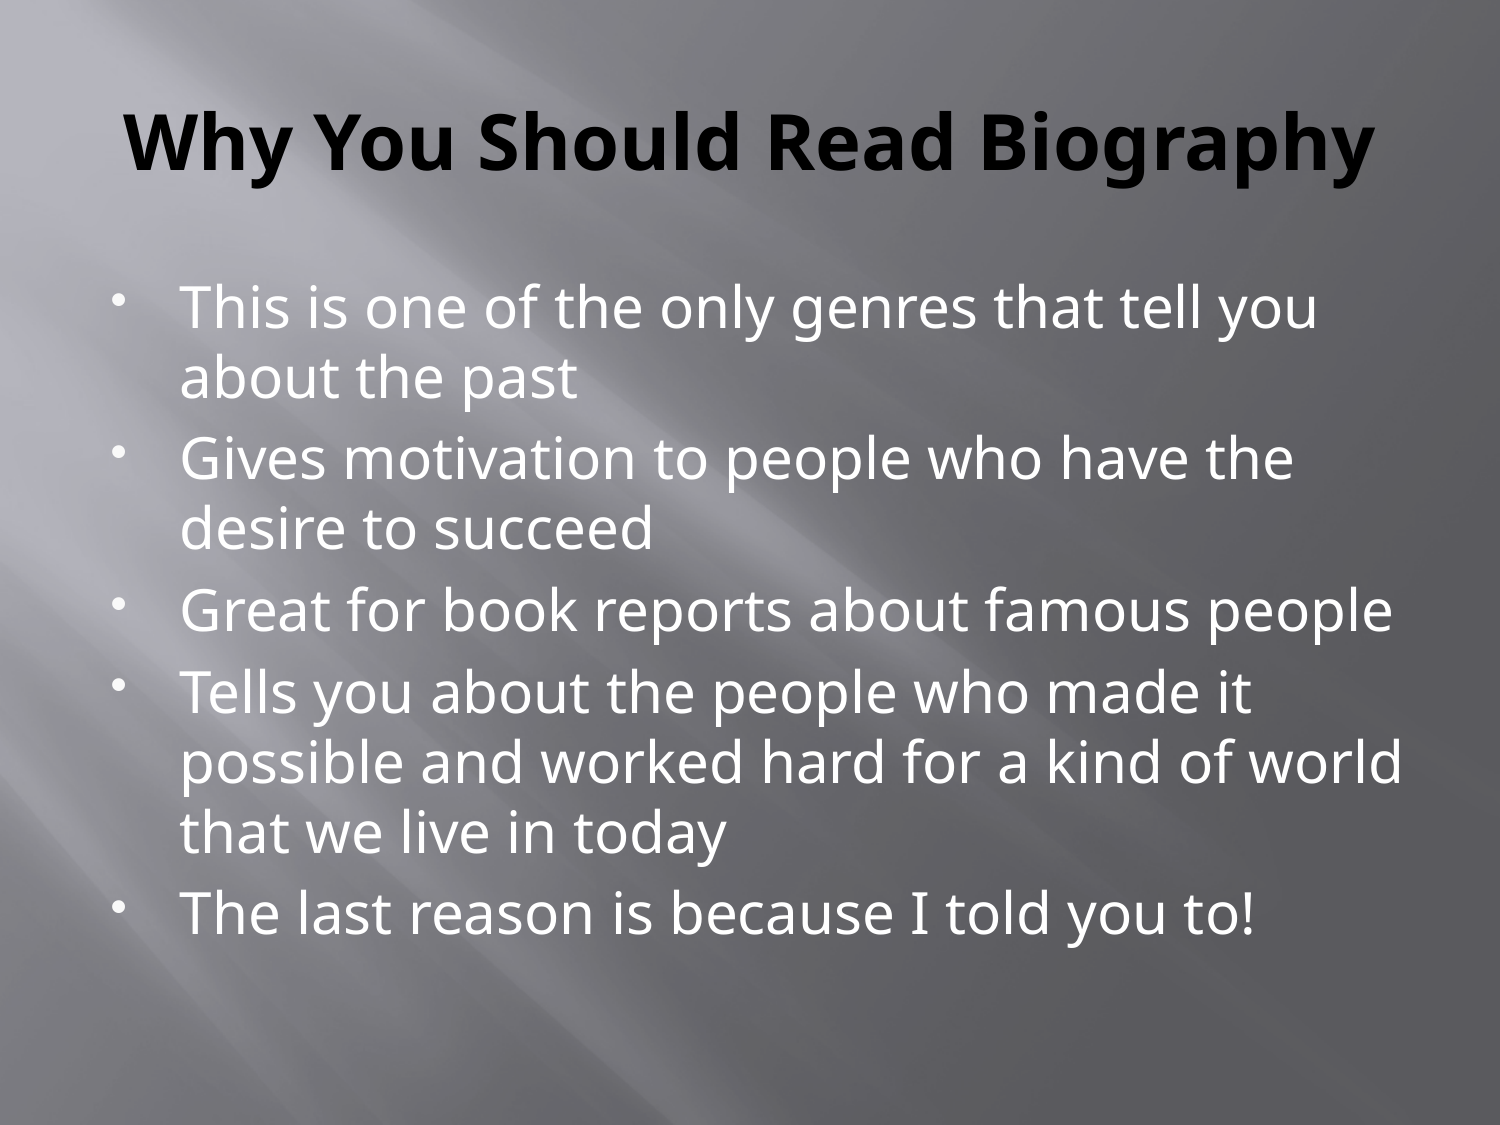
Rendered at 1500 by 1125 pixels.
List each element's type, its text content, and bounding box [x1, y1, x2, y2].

list This is one of the only genres that tell you about the past Gives motivation to people who have the desire to succeed Great for book reports about famous people Tells you about the people who made it possible and worked hard for a kind of world that we live in today The last reason is because I told you to! [75, 262, 1425, 1035]
title Why You Should Read Biography [75, 45, 1425, 233]
